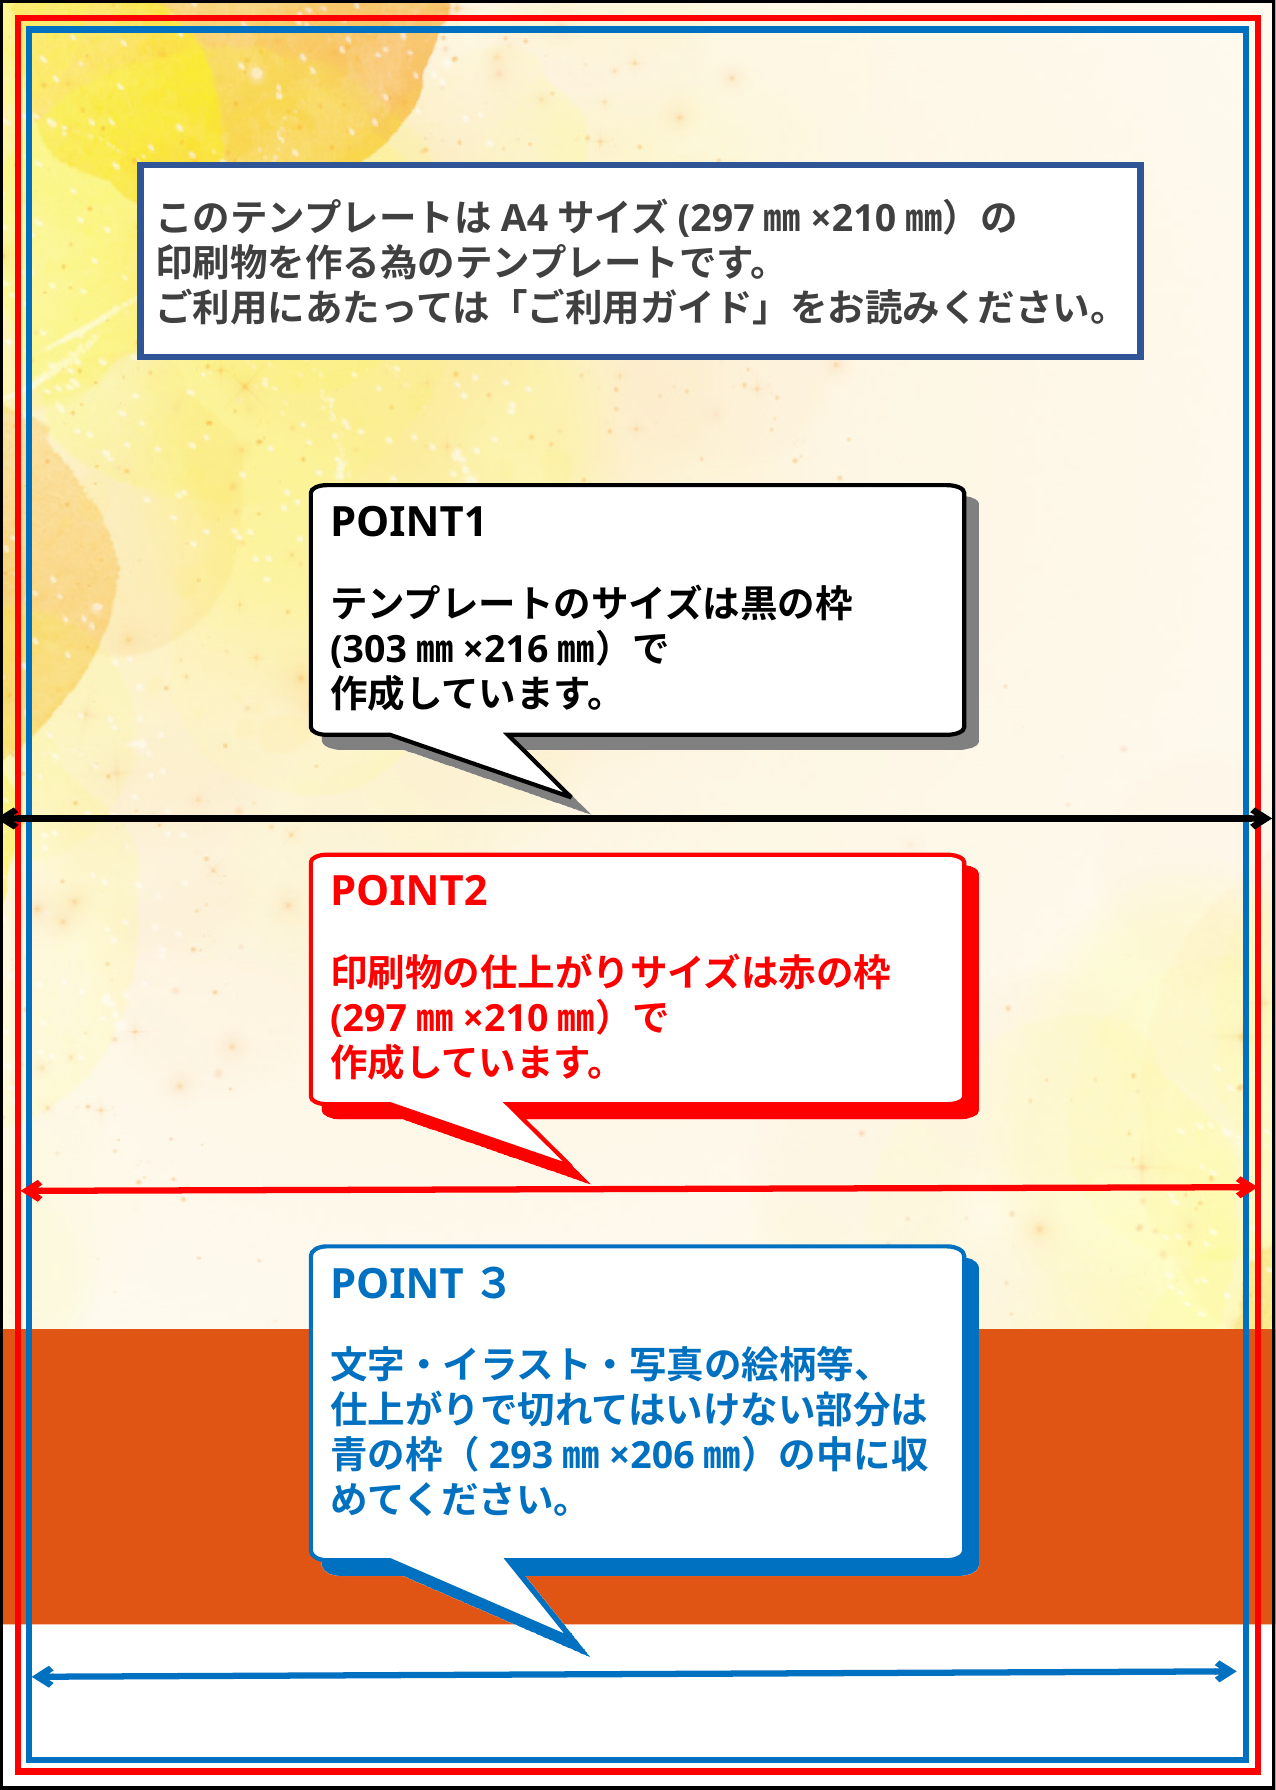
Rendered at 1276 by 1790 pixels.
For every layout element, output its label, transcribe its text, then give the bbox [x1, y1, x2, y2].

text_box [28, 822, 1247, 1187]
text_box POINT1 テンプレートのサイズは黒の枠 (303㎜×216㎜）で 作成しています。 [310, 485, 965, 798]
text_box [0, 0, 1276, 1790]
text_box [28, 28, 1247, 815]
text_box [28, 1191, 1247, 1761]
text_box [31, 1671, 1237, 1677]
text_box [17, 822, 1259, 1773]
text_box POINT2 印刷物の仕上がりサイズは赤の枠(297㎜×210㎜）で 作成しています。 [310, 854, 965, 1167]
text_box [20, 1187, 1258, 1191]
text_box [17, 17, 1259, 815]
text_box このテンプレートはA4サイズ(297㎜×210㎜）の 印刷物を作る為のテンプレートです。 ご利用にあたっては「ご利用ガイド」をお読みください。 [140, 164, 1142, 358]
text_box POINT３ 文字・イラスト・写真の絵柄等、 仕上がりで切れてはいけない部分は 青の枠（293㎜×206㎜）の中に収めてください。 [310, 1246, 965, 1639]
